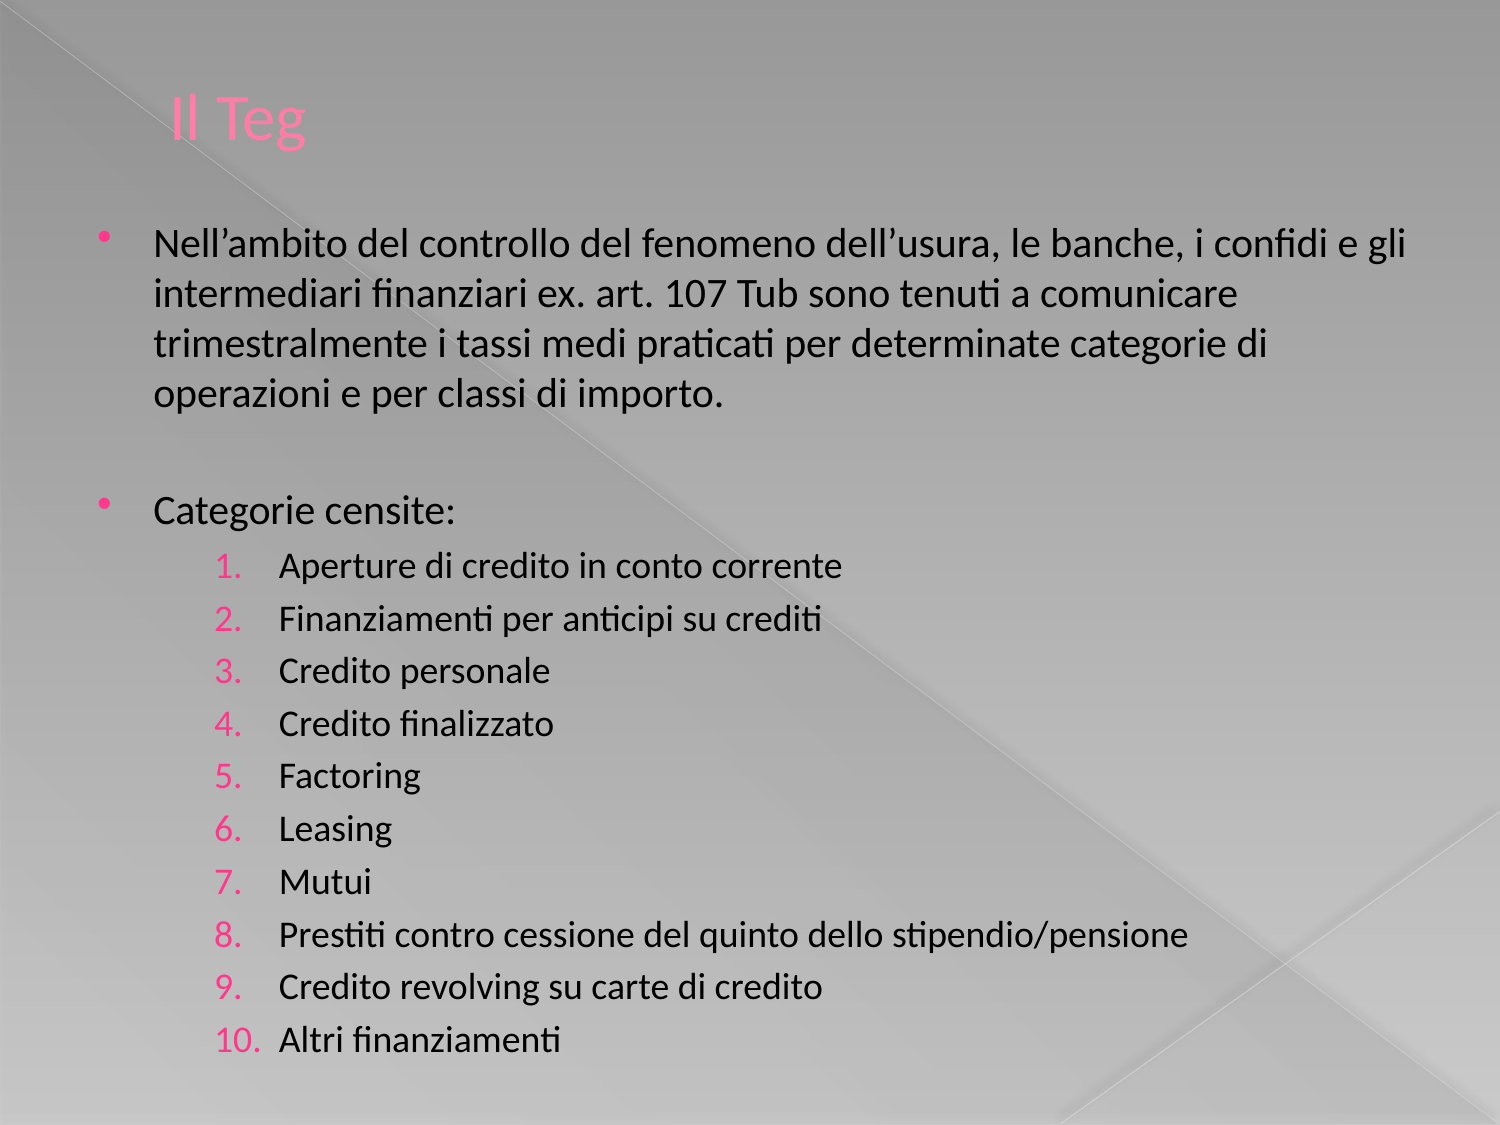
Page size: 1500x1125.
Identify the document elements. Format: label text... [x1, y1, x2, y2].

title Il Teg [75, 43, 1425, 185]
list Nell’ambito del controllo del fenomeno dell’usura, le banche, i confidi e gli intermediari finanziari ex. art. 107 Tub sono tenuti a comunicare trimestralmente i tassi medi praticati per determinate categorie di operazioni e per classi di importo. Categorie censite: Aperture di credito in conto corrente Finanziamenti per anticipi su crediti Credito personale Credito finalizzato Factoring Leasing Mutui Prestiti contro cessione del quinto dello stipendio/pensione Credito revolving su carte di credito Altri finanziamenti [75, 208, 1425, 1071]
